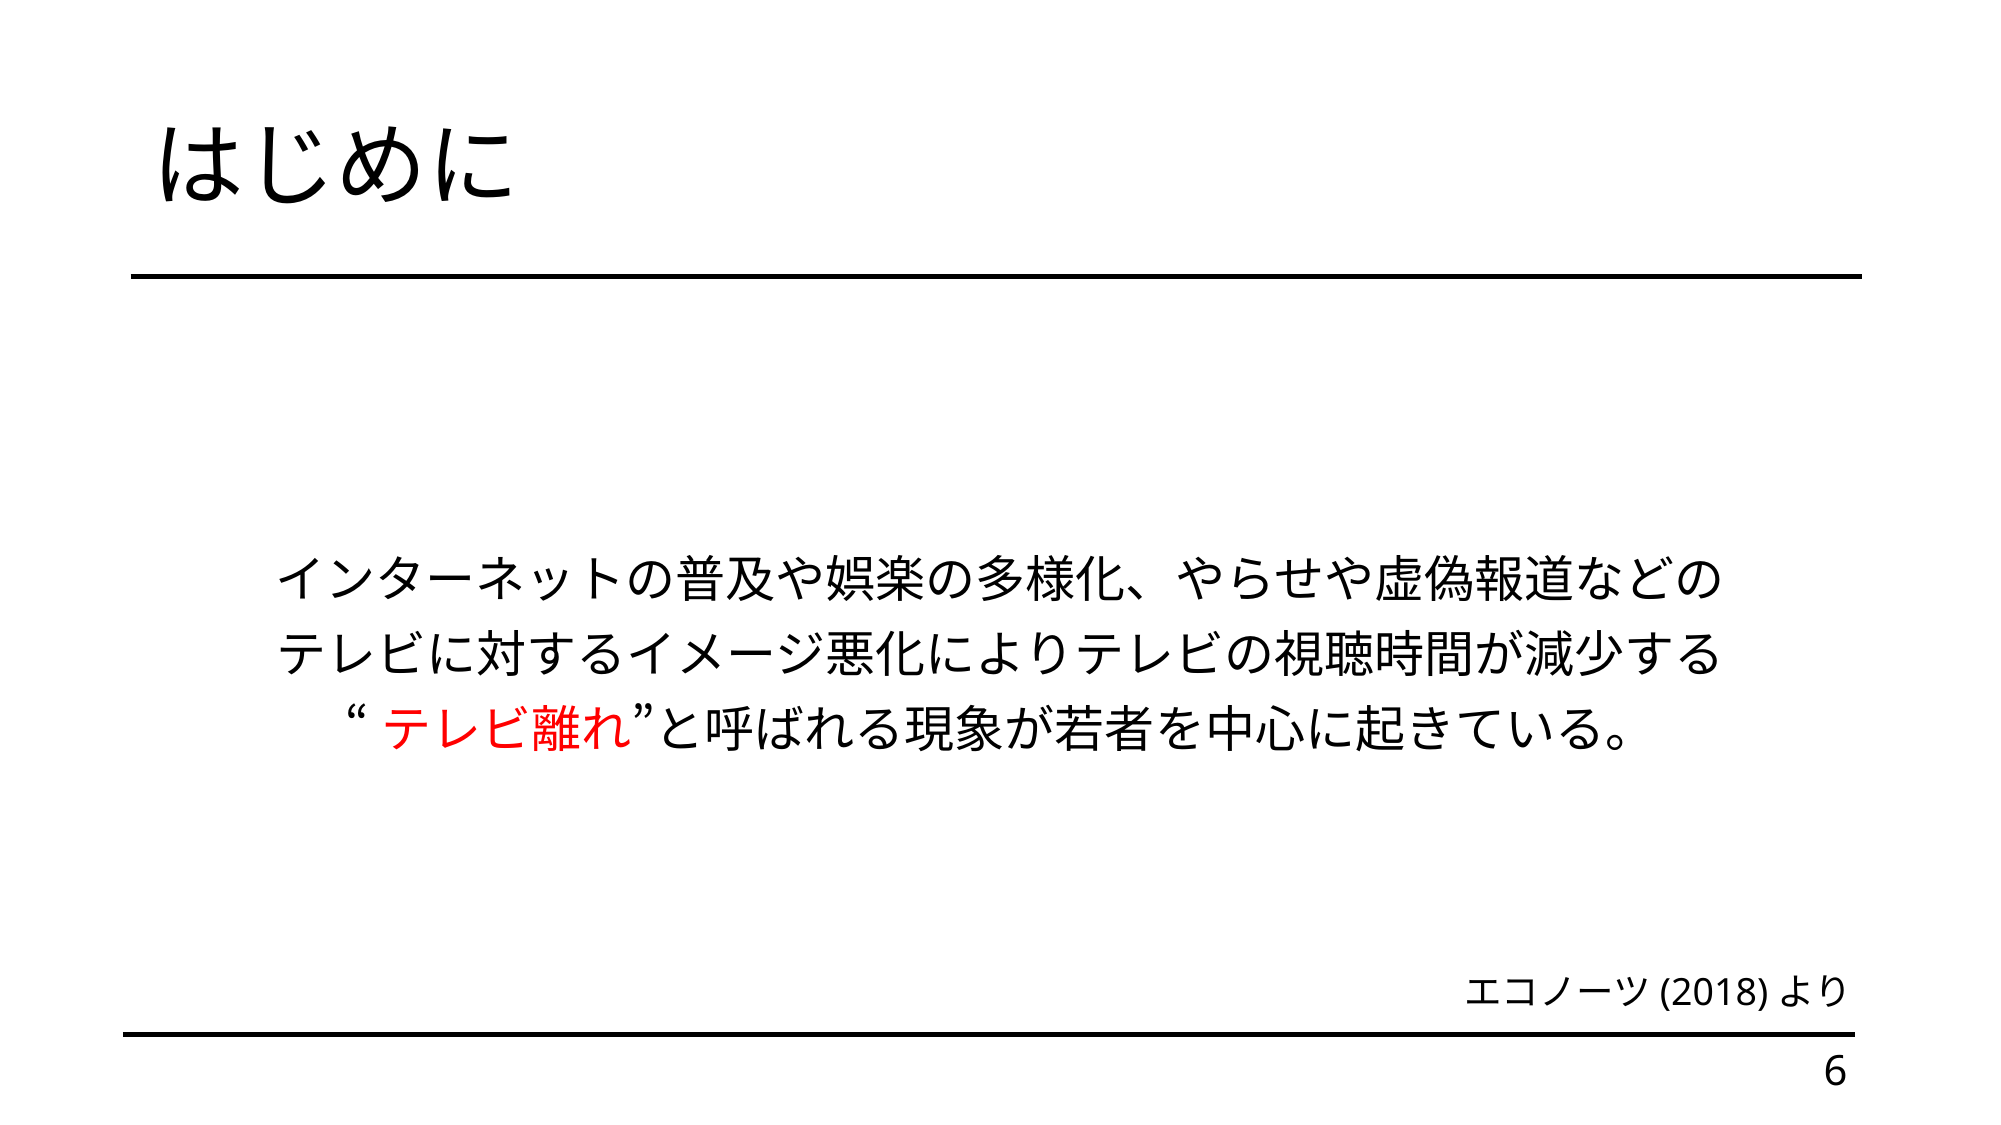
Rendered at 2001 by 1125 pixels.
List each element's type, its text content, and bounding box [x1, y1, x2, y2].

title はじめに [137, 59, 1863, 276]
slide_number 6 [1412, 1042, 1863, 1103]
text_box エコノーツ(2018)より [1449, 960, 1867, 1021]
list インターネットの普及や娯楽の多様化、やらせや虚偽報道などの テレビに対するイメージ悪化によりテレビの視聴時間が減少する “テレビ離れ”と呼ばれる現象が若者を中心に起きている。 [137, 299, 1863, 1014]
